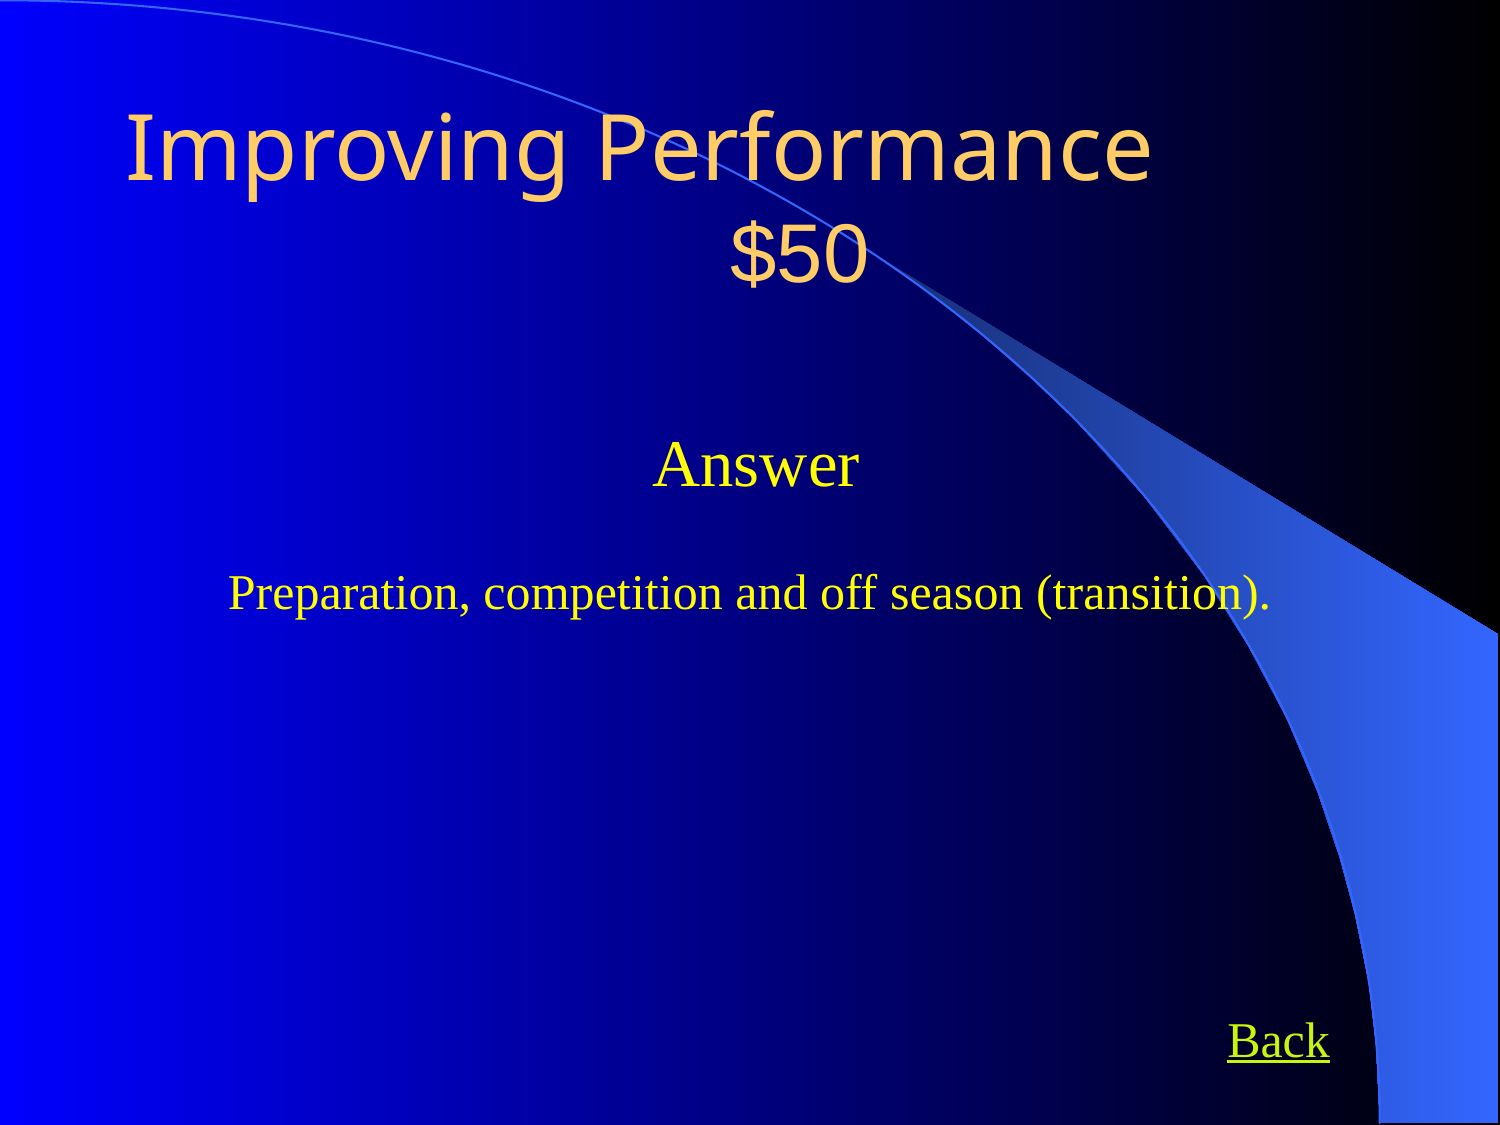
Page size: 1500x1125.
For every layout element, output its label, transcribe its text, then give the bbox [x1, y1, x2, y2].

text_box Answer Preparation, competition and off season (transition). [99, 412, 1413, 748]
text_box Back [1212, 999, 1438, 1075]
title Improving Performance $50 [87, 99, 1363, 288]
